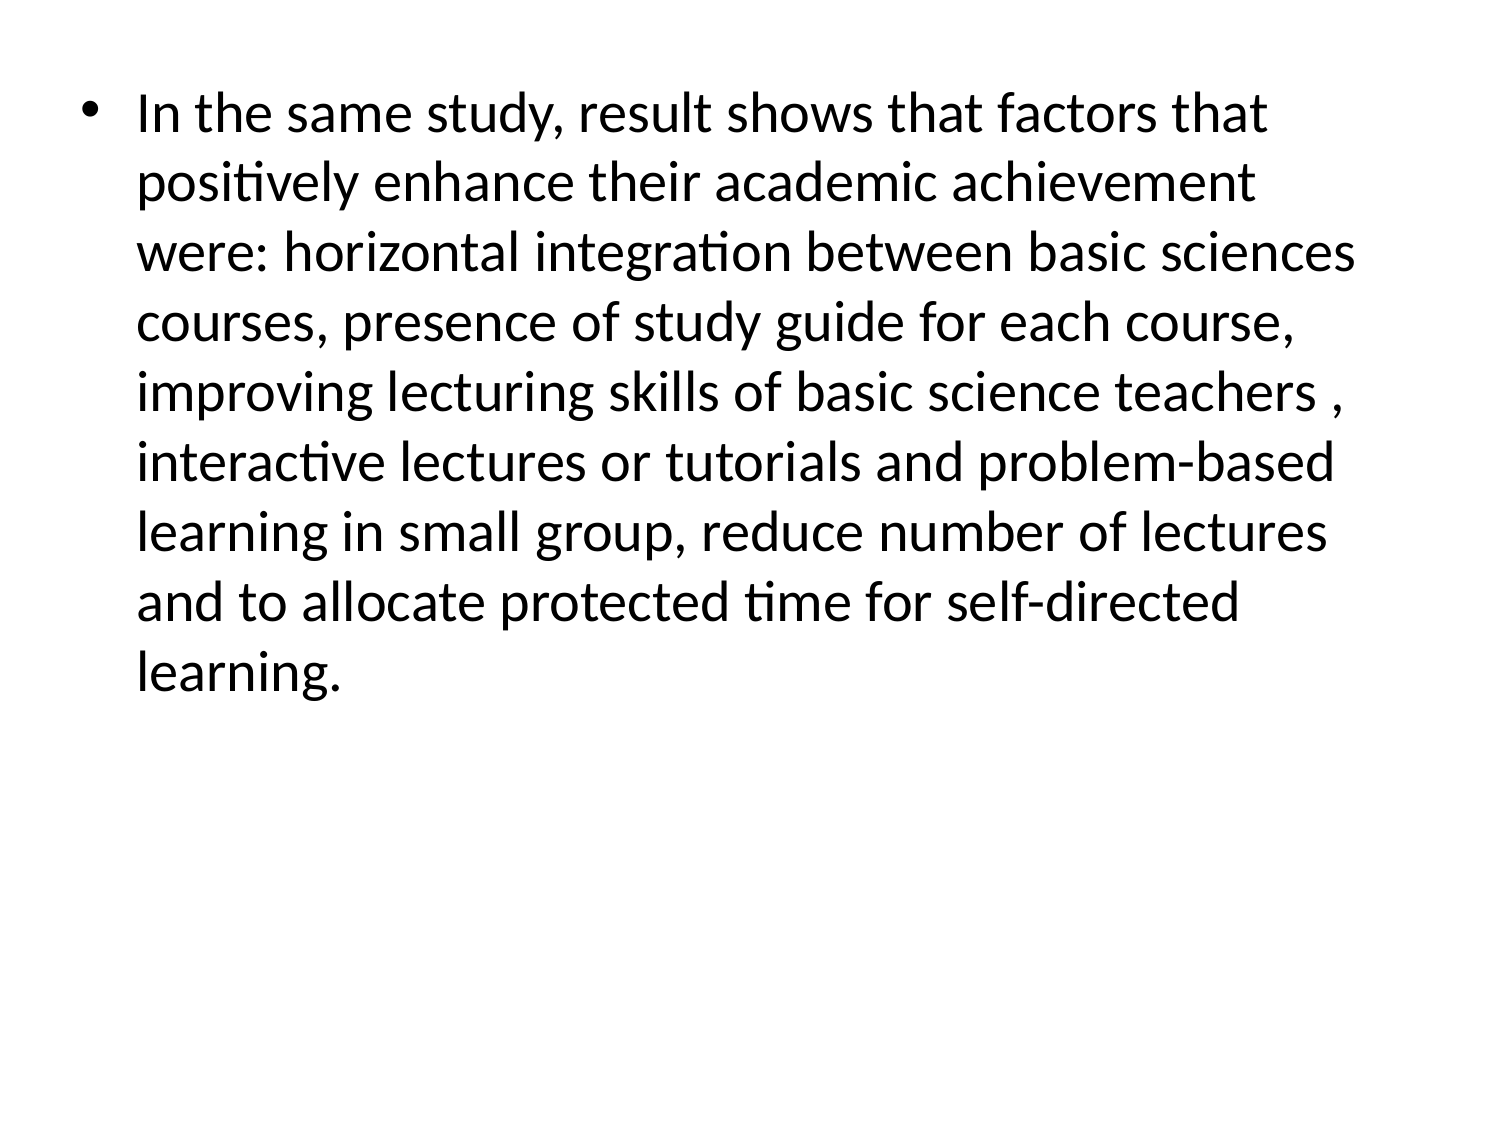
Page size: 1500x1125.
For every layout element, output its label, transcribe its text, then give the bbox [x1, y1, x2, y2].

list In the same study, result shows that factors that positively enhance their academic achievement were: horizontal integration between basic sciences courses, presence of study guide for each course, improving lecturing skills of basic science teachers , interactive lectures or tutorials and problem-based learning in small group, reduce number of lectures and to allocate protected time for self-directed learning. [64, 66, 1415, 1059]
